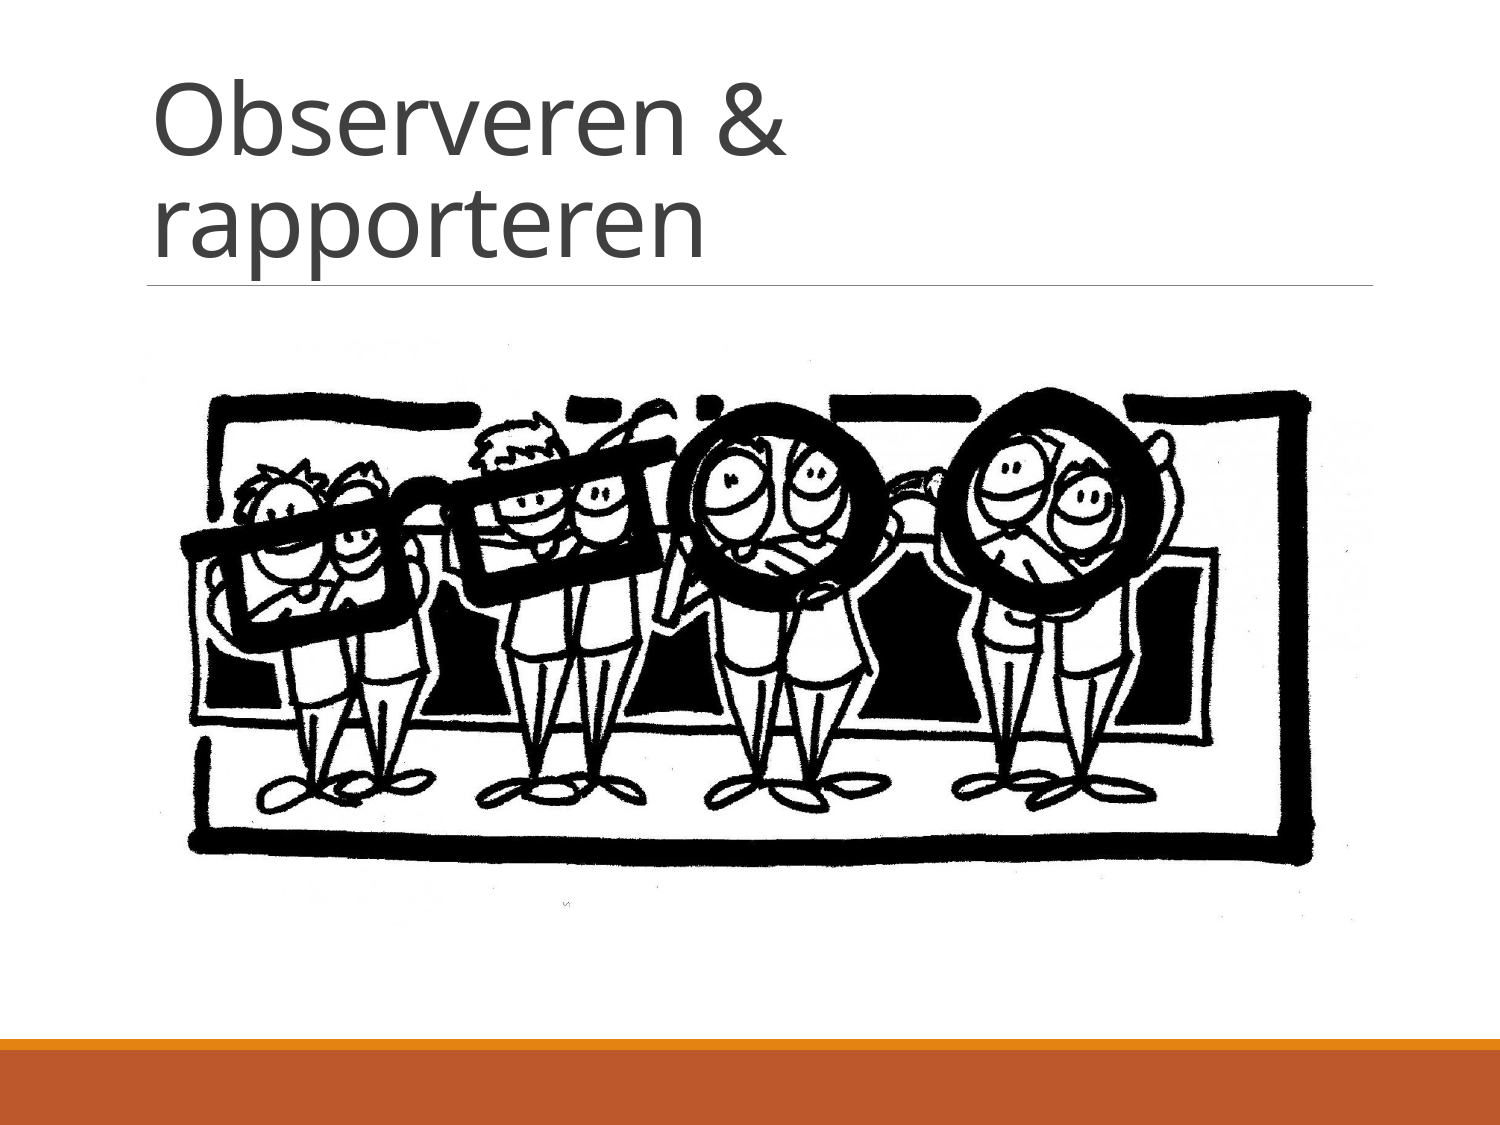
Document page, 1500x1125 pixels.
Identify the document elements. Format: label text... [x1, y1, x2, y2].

title Observeren & rapporteren [135, 47, 1373, 285]
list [134, 339, 1373, 926]
